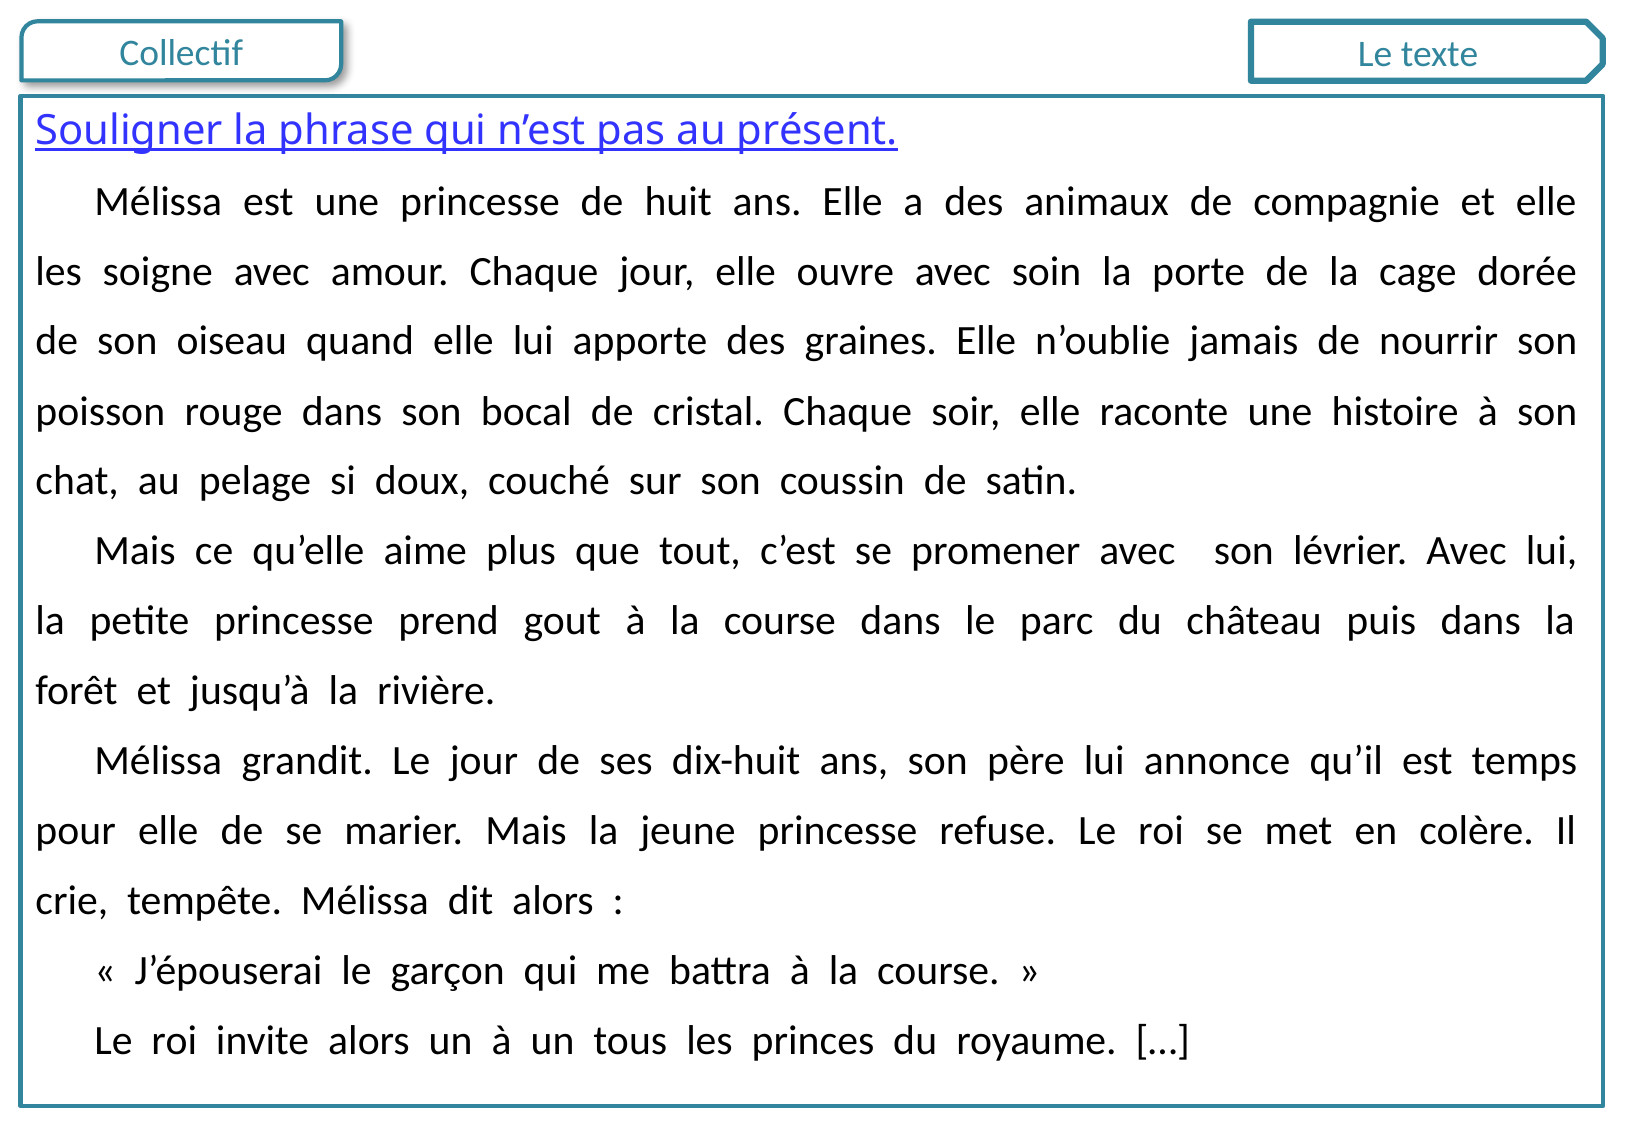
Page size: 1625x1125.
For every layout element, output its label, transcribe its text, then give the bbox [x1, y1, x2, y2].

list Le texte [1251, 21, 1585, 81]
list Souligner la phrase qui n’est pas au présent. Mélissa est une princesse de huit ans. Elle a des animaux de compagnie et elle les soigne avec amour. Chaque jour, elle ouvre avec soin la porte de la cage dorée de son oiseau quand elle lui apporte des graines. Elle n’oublie jamais de nourrir son poisson rouge dans son bocal de cristal. Chaque soir, elle raconte une histoire à son chat, au pelage si doux, couché sur son coussin de satin. Mais ce qu’elle aime plus que tout, c’est se promener avec son lévrier. Avec lui, la petite princesse prend gout à la course dans le parc du château puis dans la forêt et jusqu’à la rivière. Mélissa grandit. Le jour de ses dix-huit ans, son père lui annonce qu’il est temps pour elle de se marier. Mais la jeune princesse refuse. Le roi se met en colère. Il crie, tempête. Mélissa dit alors : « J’épouserai le garçon qui me battra à la course. » Le roi invite alors un à un tous les princes du royaume. […] [18, 94, 1605, 1108]
